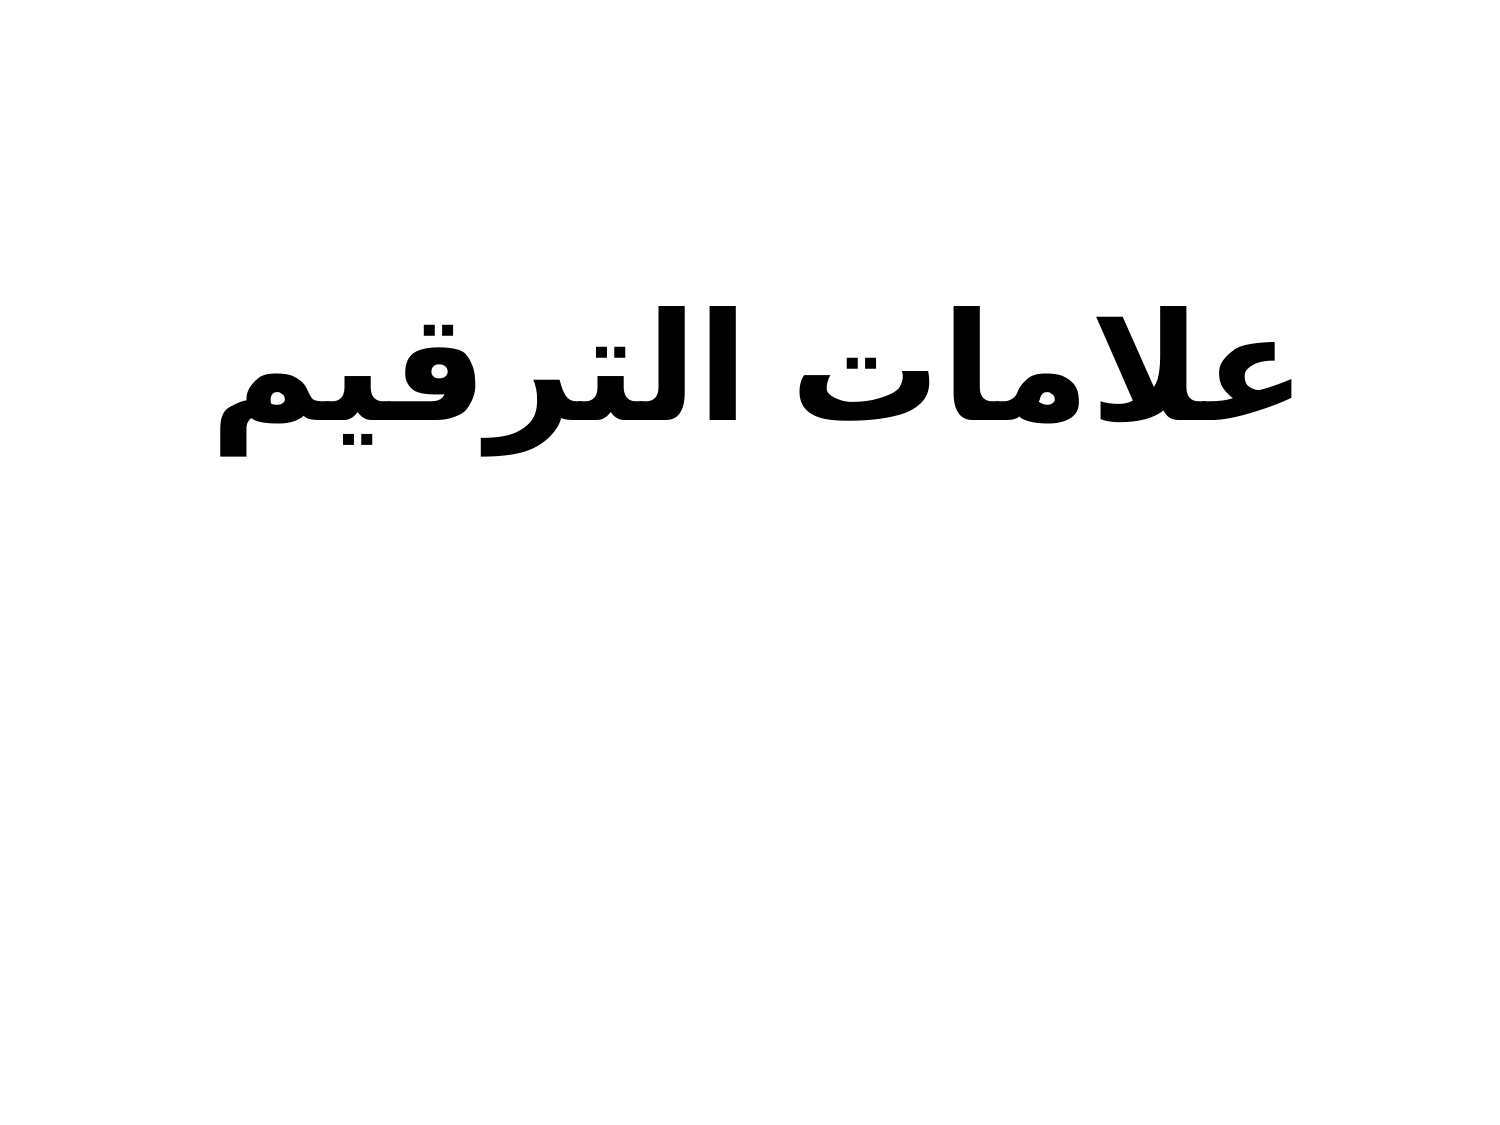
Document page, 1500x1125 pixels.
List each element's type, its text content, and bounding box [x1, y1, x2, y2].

list علامات الترقيم [75, 262, 1425, 1005]
